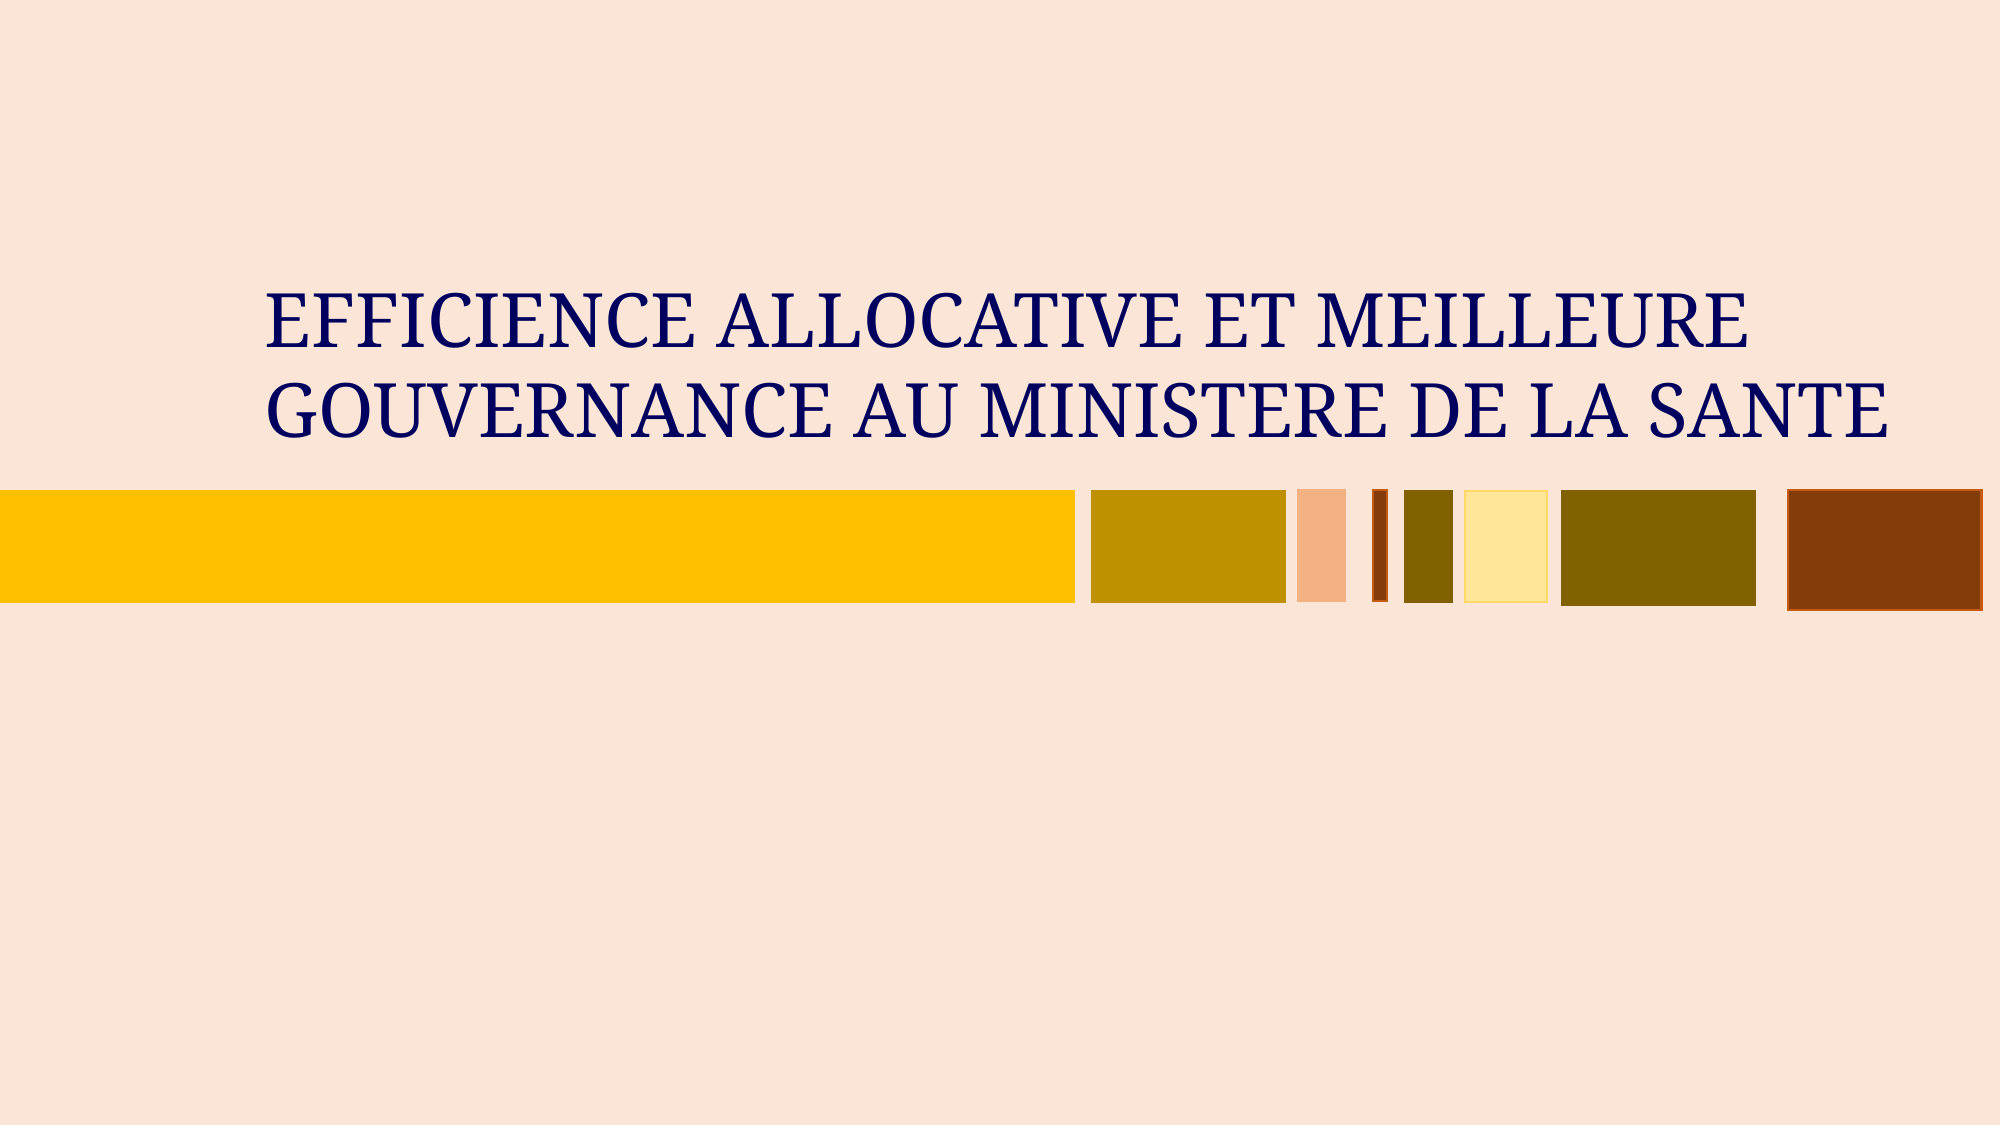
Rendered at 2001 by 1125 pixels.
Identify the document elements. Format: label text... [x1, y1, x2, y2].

text_box EFFICIENCE ALLOCATIVE ET MEILLEURE GOUVERNANCE AU MINISTERE DE LA SANTE [249, 265, 1982, 461]
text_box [0, 490, 1982, 610]
